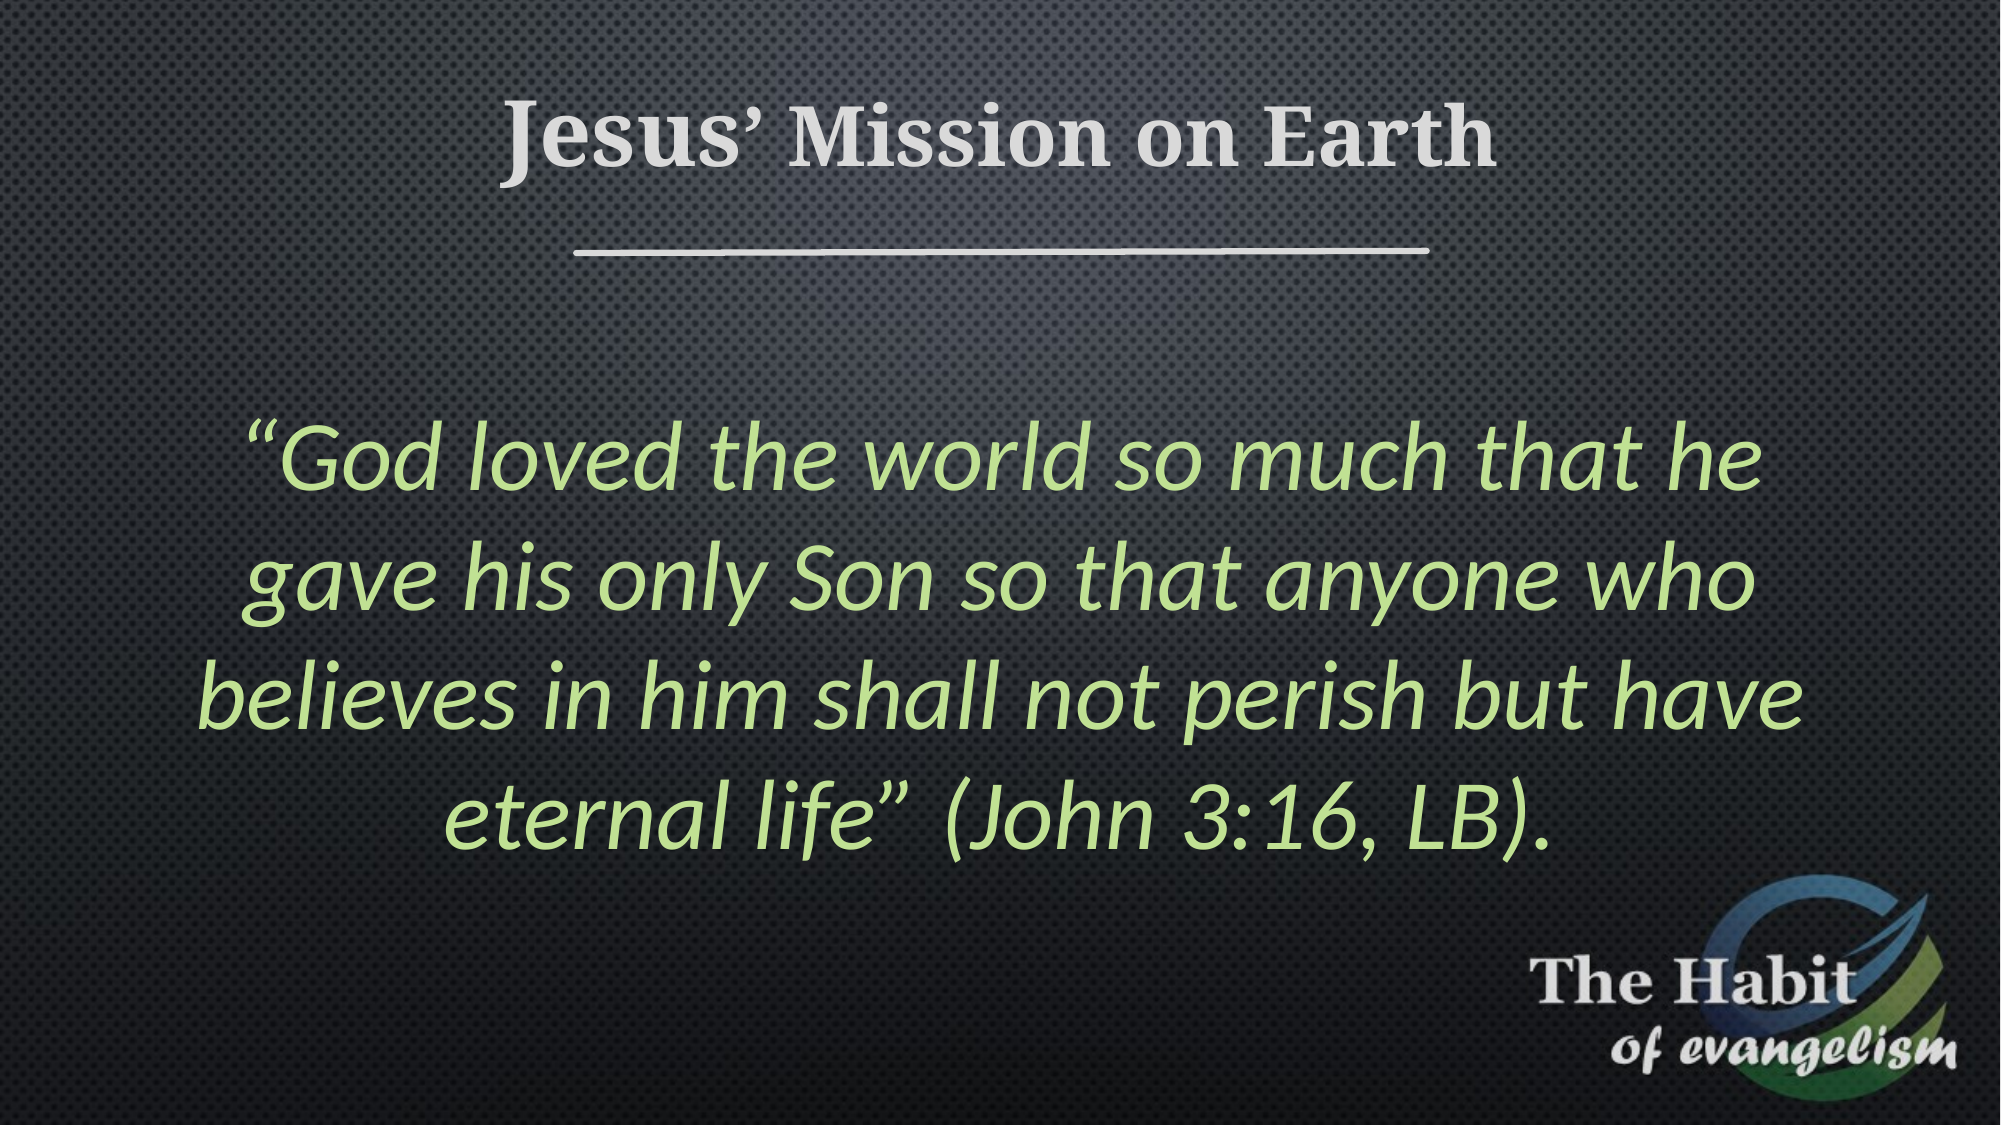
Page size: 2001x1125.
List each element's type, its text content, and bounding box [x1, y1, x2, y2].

text_box Jesus’ Mission on Earth [23, 67, 1980, 192]
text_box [575, 250, 1427, 254]
picture [0, 0, 2001, 1125]
text_box “God loved the world so much that he gave his only Son so that anyone who believes in him shall not perish but have eternal life” (John 3:16, LB). [162, 382, 1840, 878]
